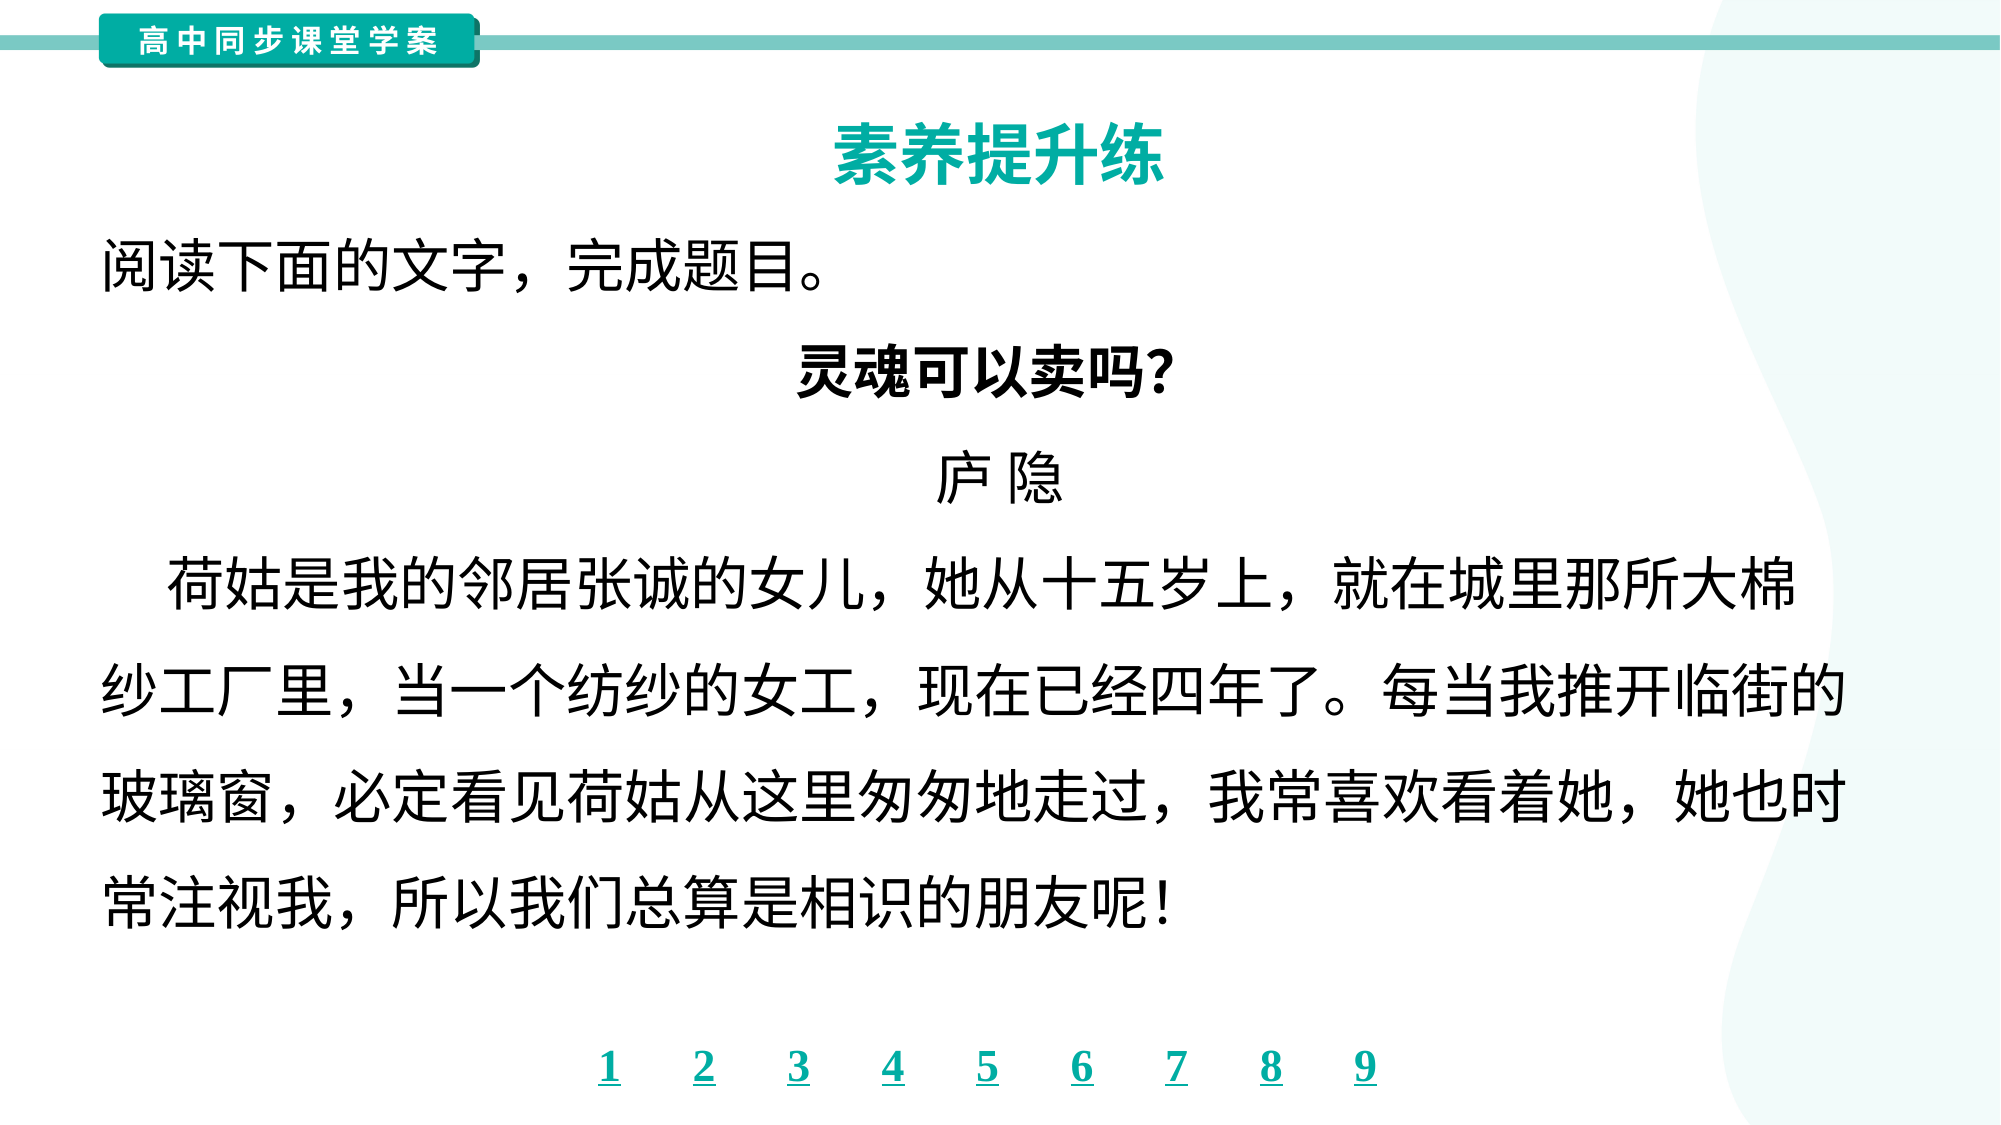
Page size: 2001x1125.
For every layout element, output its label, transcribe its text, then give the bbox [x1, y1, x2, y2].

text_box 阅读下面的文字，完成题目。 灵魂可以卖吗？ 庐 隐 荷姑是我的邻居张诚的女儿，她从十五岁上，就在城里那所大棉 纱工厂里，当一个纺纱的女工，现在已经四年了。每当我推开临街的 玻璃窗，必定看见荷姑从这里匆匆地走过，我常喜欢看着她，她也时 常注视我，所以我们总算是相识的朋友呢！ [100, 192, 1899, 937]
picture [0, 0, 2000, 1125]
text_box 素养提升练 [100, 76, 1899, 192]
